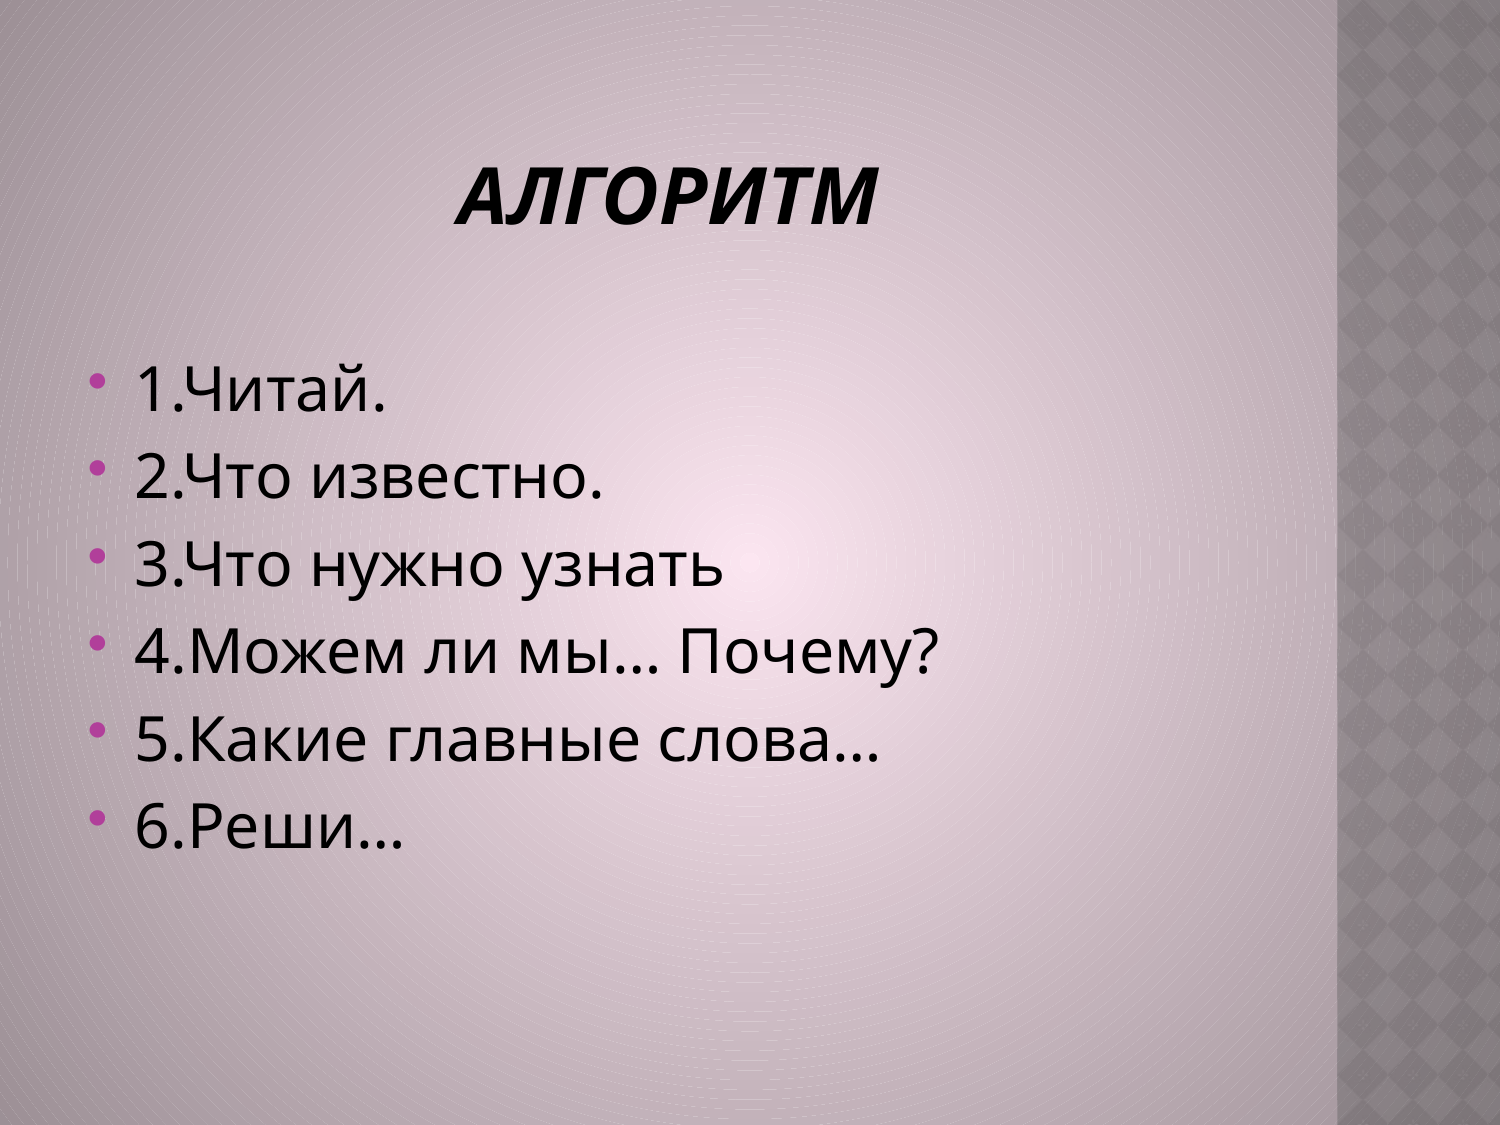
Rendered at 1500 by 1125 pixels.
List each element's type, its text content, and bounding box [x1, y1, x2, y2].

title Алгоритм [75, 52, 1263, 240]
list 1.Читай. 2.Что известно. 3.Что нужно узнать 4.Можем ли мы… Почему? 5.Какие главные слова… 6.Реши… [75, 264, 1263, 1059]
